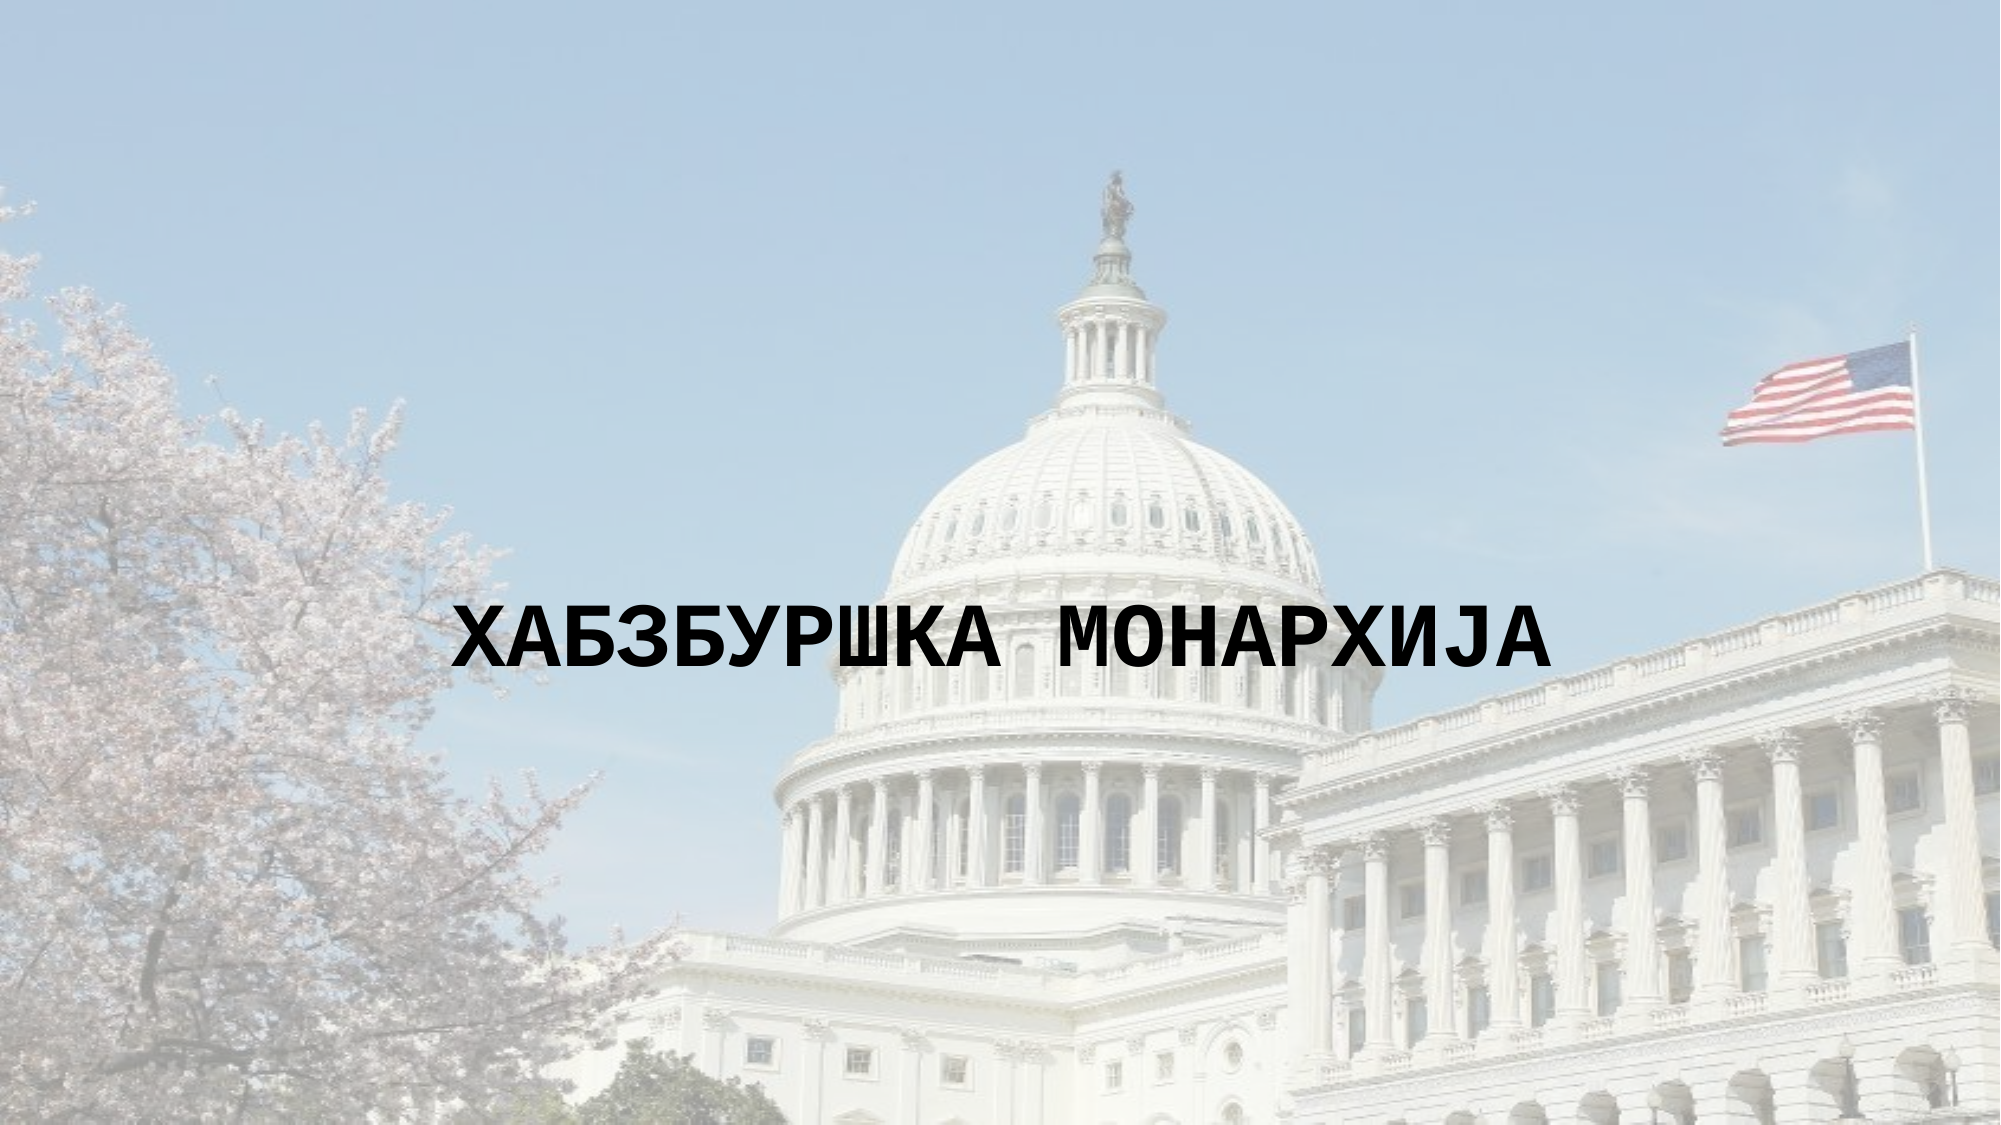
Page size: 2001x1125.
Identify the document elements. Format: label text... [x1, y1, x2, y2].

title ХАБЗБУРШКА МОНАРХИЈА [109, 271, 1893, 1003]
